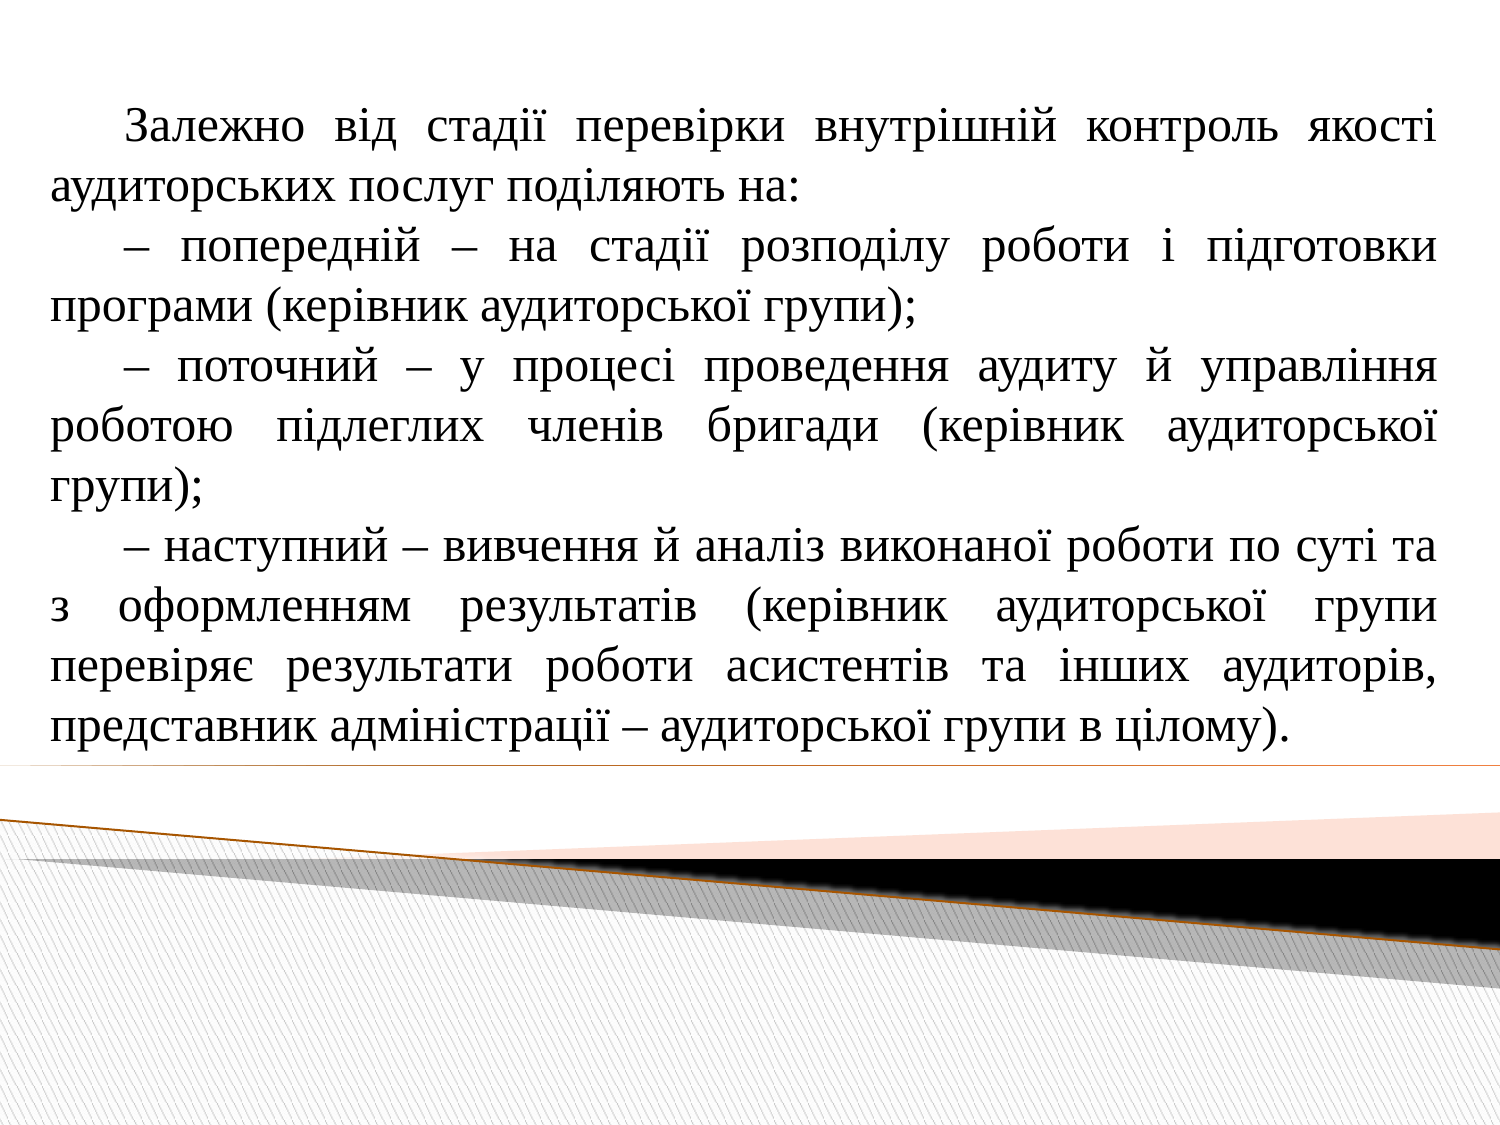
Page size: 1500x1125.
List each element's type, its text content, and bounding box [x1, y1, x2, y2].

text_box Залежно від стадії перевірки внутрішній контроль якості аудиторських послуг поділяють на: – попередній – на стадії розподілу роботи і підготовки програми (керівник аудиторської групи); – поточний – у процесі проведення аудиту й управління роботою підлеглих членів бригади (керівник аудиторської групи); – наступний – вивчення й аналіз виконаної роботи по суті та з оформленням результатів (керівник аудиторської групи перевіряє результати роботи асистентів та інших аудиторів, представник адміністрації – аудиторської групи в цілому). [35, 83, 1454, 759]
